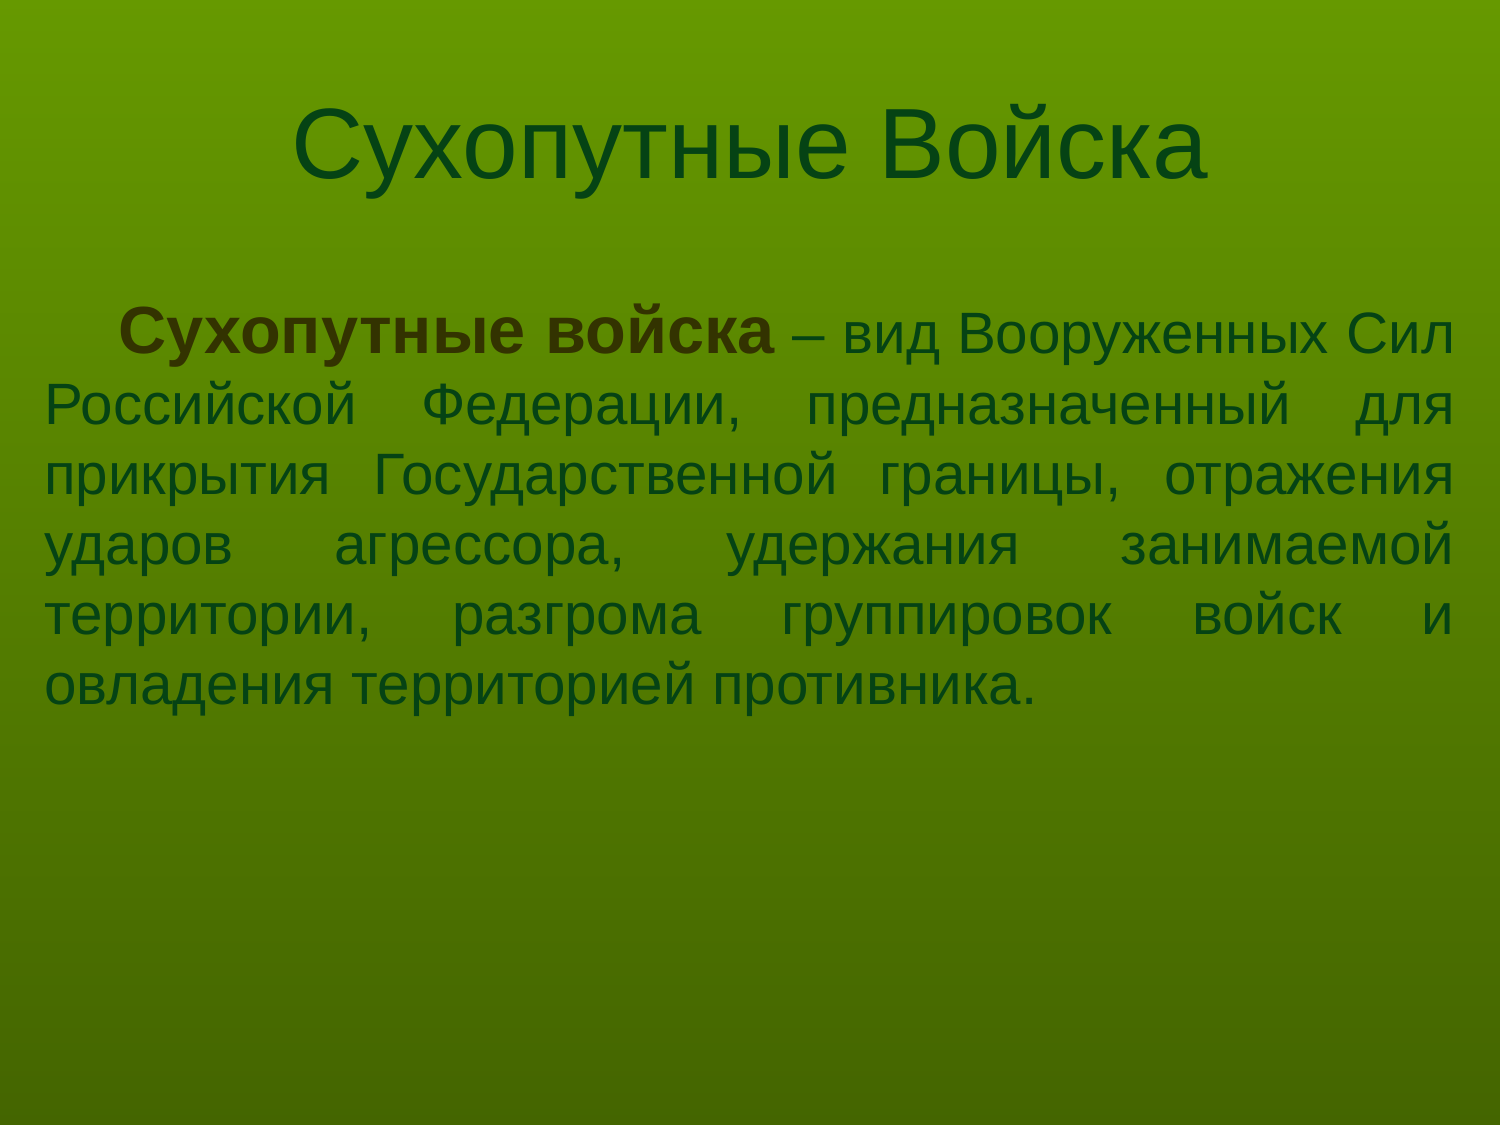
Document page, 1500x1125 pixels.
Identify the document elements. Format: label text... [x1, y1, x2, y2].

list Сухопутные войска – вид Вооруженных Сил Российской Федерации, предназначенный для прикрытия Государственной границы, отражения ударов агрессора, удержания занимаемой территории, разгрома группировок войск и овладения территорией противника. [29, 278, 1471, 847]
title Сухопутные Войска [74, 44, 1426, 233]
